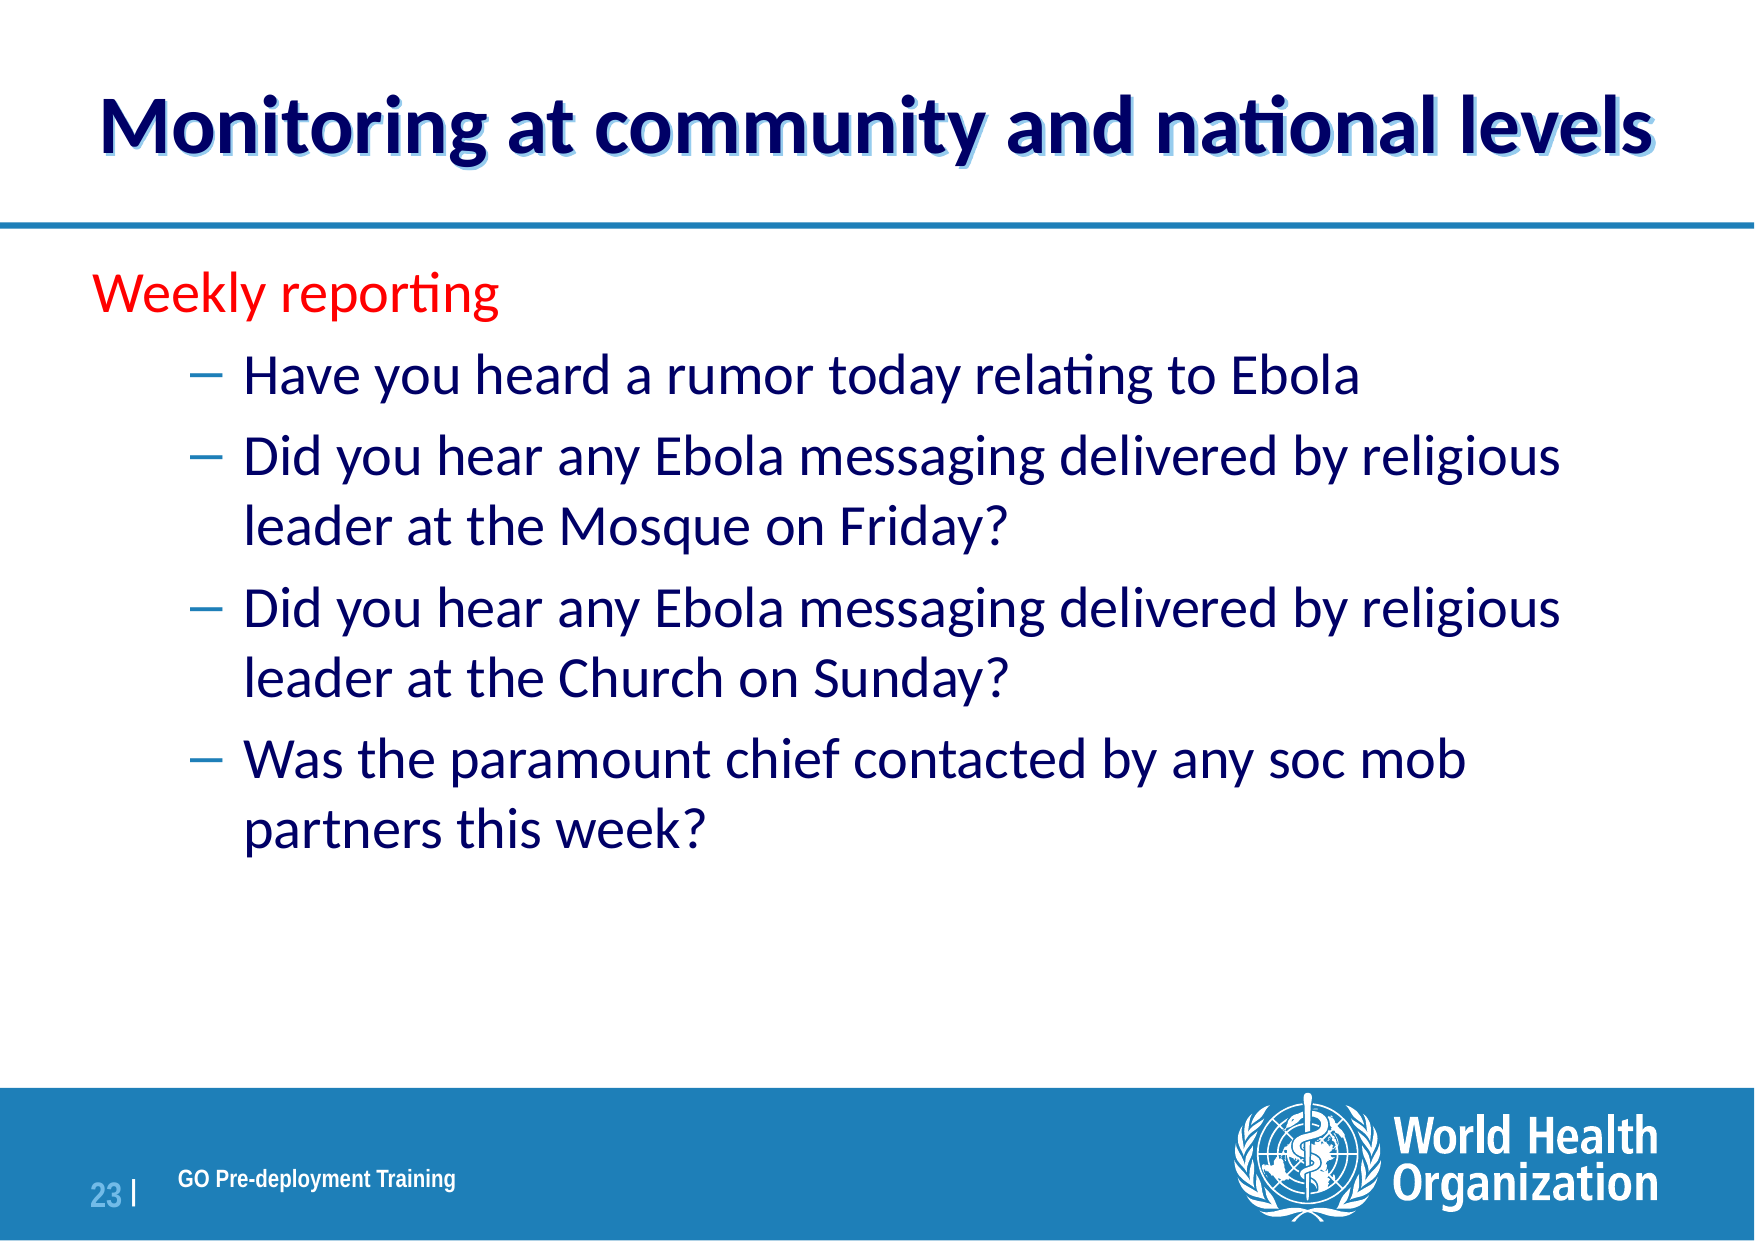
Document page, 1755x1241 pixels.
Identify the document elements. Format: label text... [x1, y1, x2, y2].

list Weekly reporting Have you heard a rumor today relating to Ebola Did you hear any Ebola messaging delivered by religious leader at the Mosque on Friday? Did you hear any Ebola messaging delivered by religious leader at the Church on Sunday? Was the paramount chief contacted by any soc mob partners this week? [92, 254, 1672, 1037]
title Monitoring at community and national levels [87, 47, 1667, 193]
